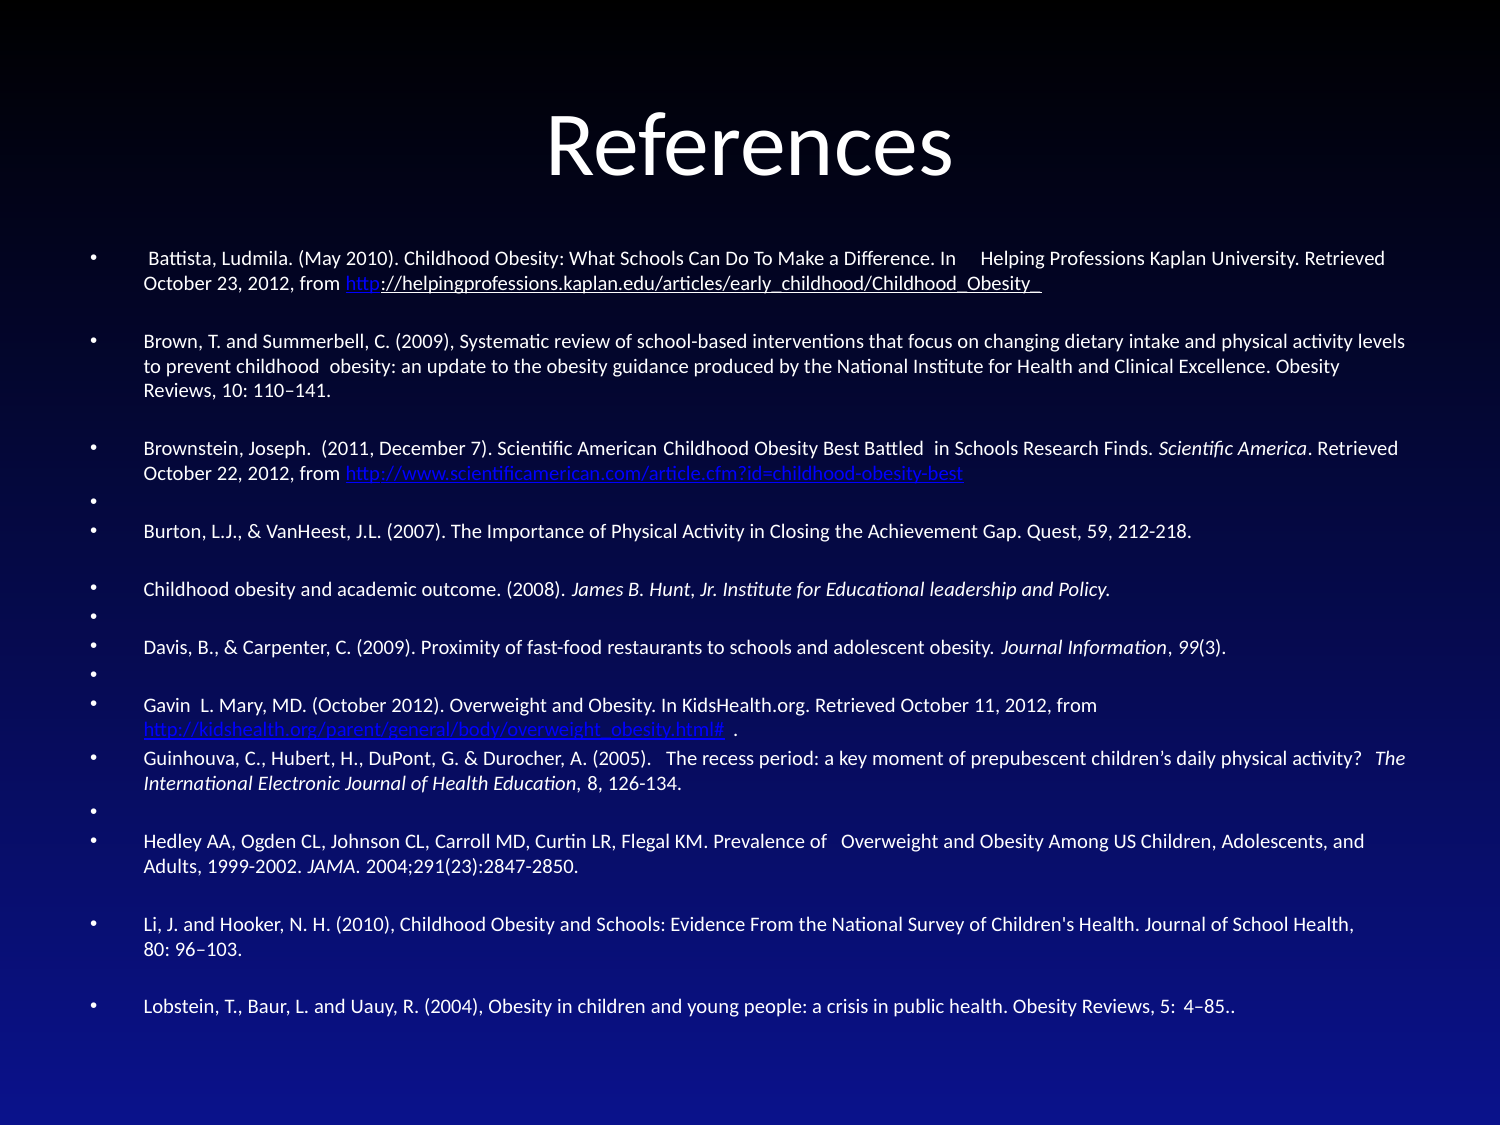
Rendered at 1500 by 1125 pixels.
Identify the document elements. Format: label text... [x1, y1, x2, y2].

title References [75, 45, 1425, 233]
list Battista, Ludmila. (May 2010). Childhood Obesity: What Schools Can Do To Make a Difference. In Helping Professions Kaplan University. Retrieved October 23, 2012, from http://helpingprofessions.kaplan.edu/articles/early_childhood/Childhood_Obesity_ Brown, T. and Summerbell, C. (2009), Systematic review of school-based interventions that focus on changing dietary intake and physical activity levels to prevent childhood obesity: an update to the obesity guidance produced by the National Institute for Health and Clinical Excellence. Obesity Reviews, 10: 110–141. Brownstein, Joseph. (2011, December 7). Scientific American Childhood Obesity Best Battled in Schools Research Finds. Scientific America. Retrieved October 22, 2012, from http://www.scientificamerican.com/article.cfm?id=childhood-obesity-best Burton, L.J., & VanHeest, J.L. (2007). The Importance of Physical Activity in Closing the Achievement Gap. Quest, 59, 212-218. Childhood obesity and academic outcome. (2008). James B. Hunt, Jr. Institute for Educational leadership and Policy. Davis, B., & Carpenter, C. (2009). Proximity of fast-food restaurants to schools and adolescent obesity. Journal Information, 99(3). Gavin L. Mary, MD. (October 2012). Overweight and Obesity. In KidsHealth.org. Retrieved October 11, 2012, from http://kidshealth.org/parent/general/body/overweight_obesity.html#. Guinhouva, C., Hubert, H., DuPont, G. & Durocher, A. (2005). The recess period: a key moment of prepubescent children’s daily physical activity? The International Electronic Journal of Health Education, 8, 126-134. Hedley AA, Ogden CL, Johnson CL, Carroll MD, Curtin LR, Flegal KM. Prevalence of Overweight and Obesity Among US Children, Adolescents, and Adults, 1999-2002. JAMA. 2004;291(23):2847-2850. Li, J. and Hooker, N. H. (2010), Childhood Obesity and Schools: Evidence From the National Survey of Children's Health. Journal of School Health, 80: 96–103. Lobstein, T., Baur, L. and Uauy, R. (2004), Obesity in children and young people: a crisis in public health. Obesity Reviews, 5: 4–85.. [75, 237, 1425, 1088]
